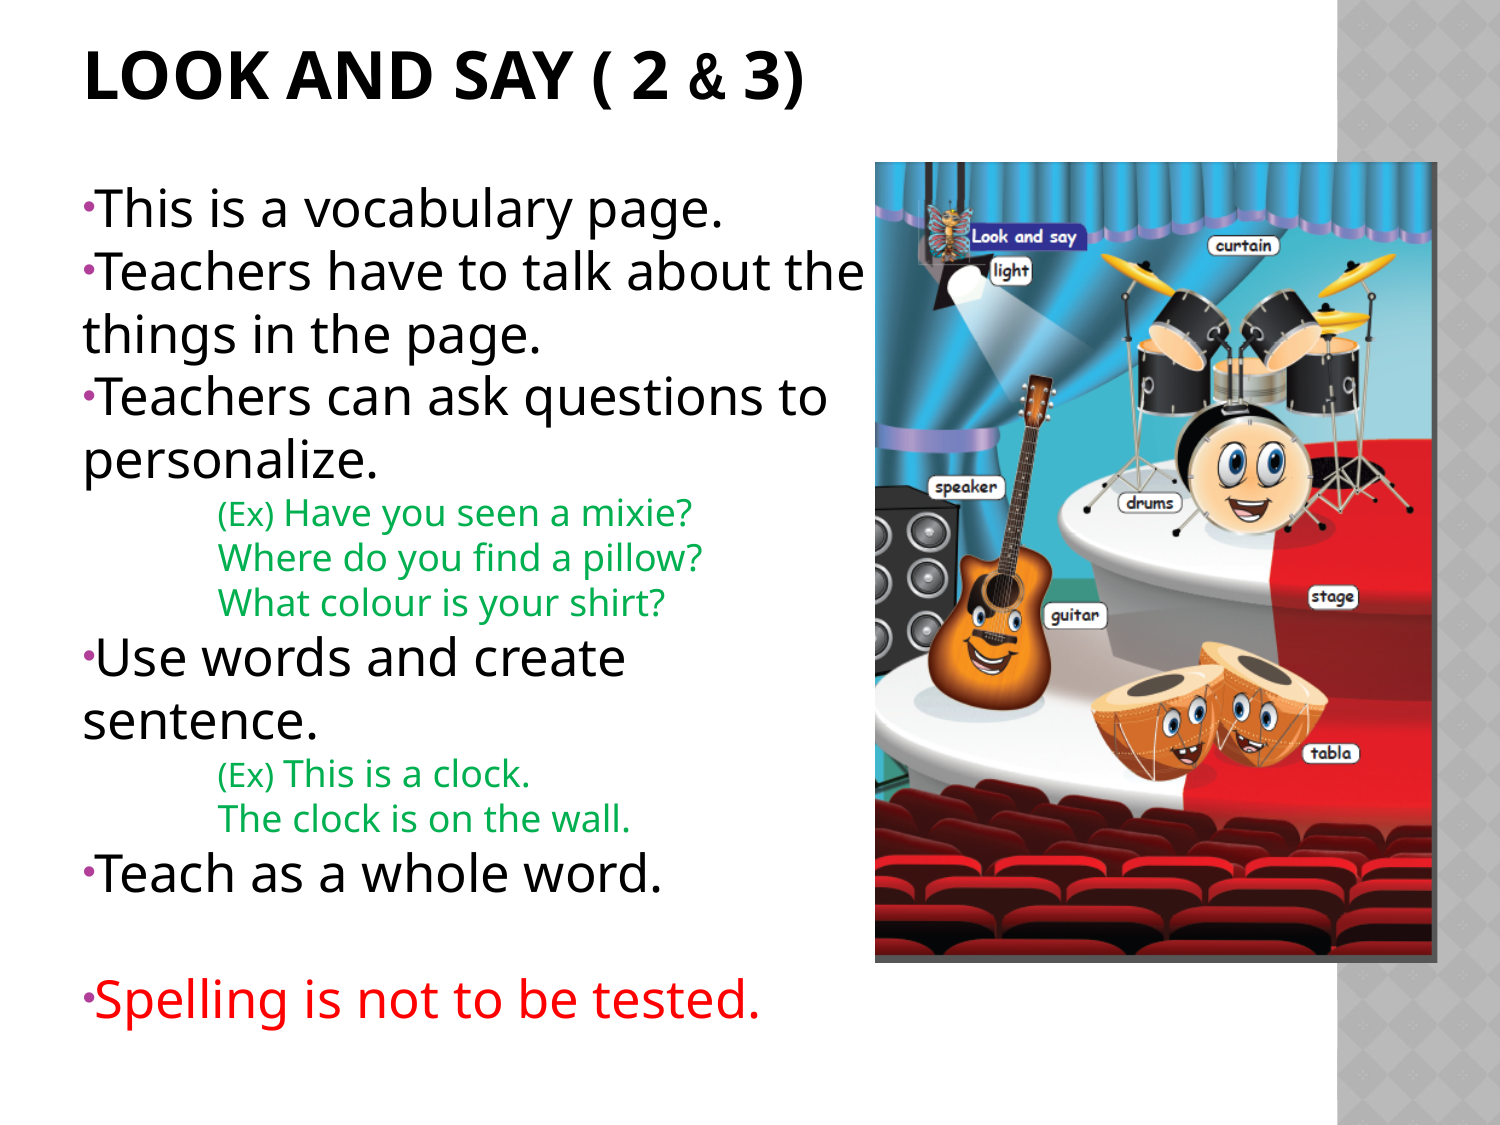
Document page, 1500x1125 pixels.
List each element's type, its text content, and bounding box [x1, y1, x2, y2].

picture [874, 162, 1438, 963]
list This is a vocabulary page. Teachers have to talk about the things in the page. Teachers can ask questions to personalize. (Ex) Have you seen a mixie? Where do you find a pillow? What colour is your shirt? Use words and create sentence. (Ex) This is a clock. The clock is on the wall. Teach as a whole word. Spelling is not to be tested. [75, 174, 875, 1038]
title Look and say ( 2 & 3) [75, 44, 838, 113]
